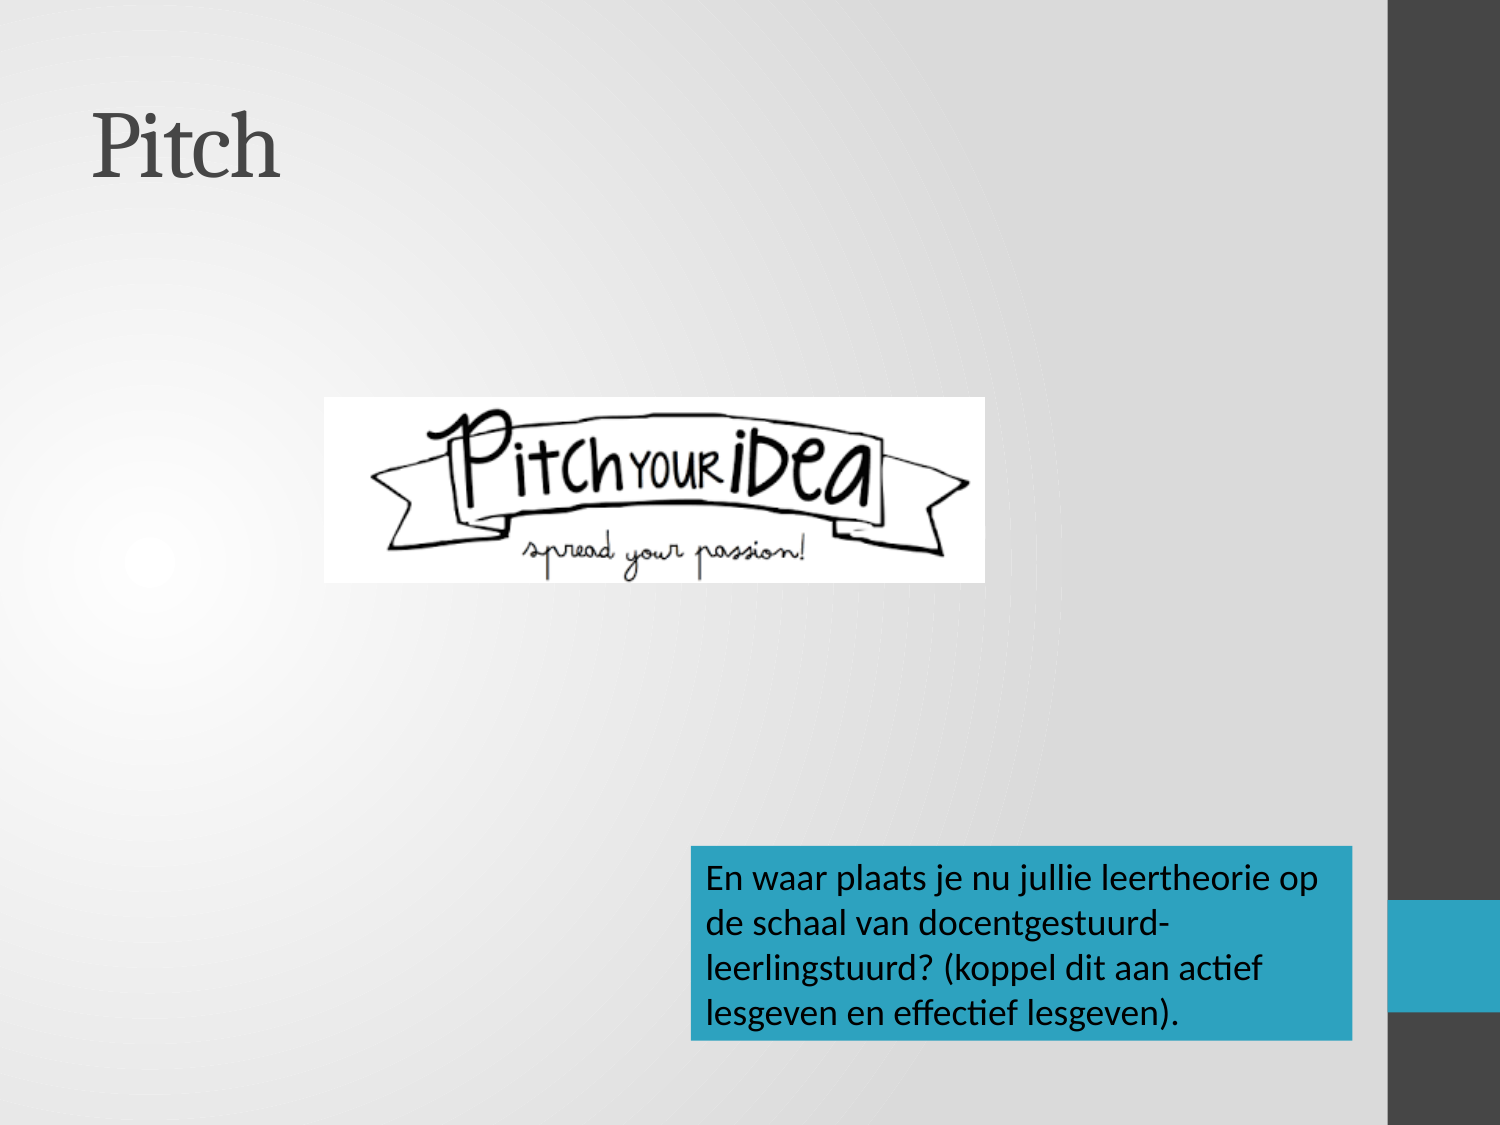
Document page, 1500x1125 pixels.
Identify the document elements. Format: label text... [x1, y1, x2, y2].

title Pitch [75, 45, 1325, 233]
picture [324, 396, 985, 584]
text_box En waar plaats je nu jullie leertheorie op de schaal van docentgestuurd-leerlingstuurd? (koppel dit aan actief lesgeven en effectief lesgeven). [690, 845, 1353, 1041]
